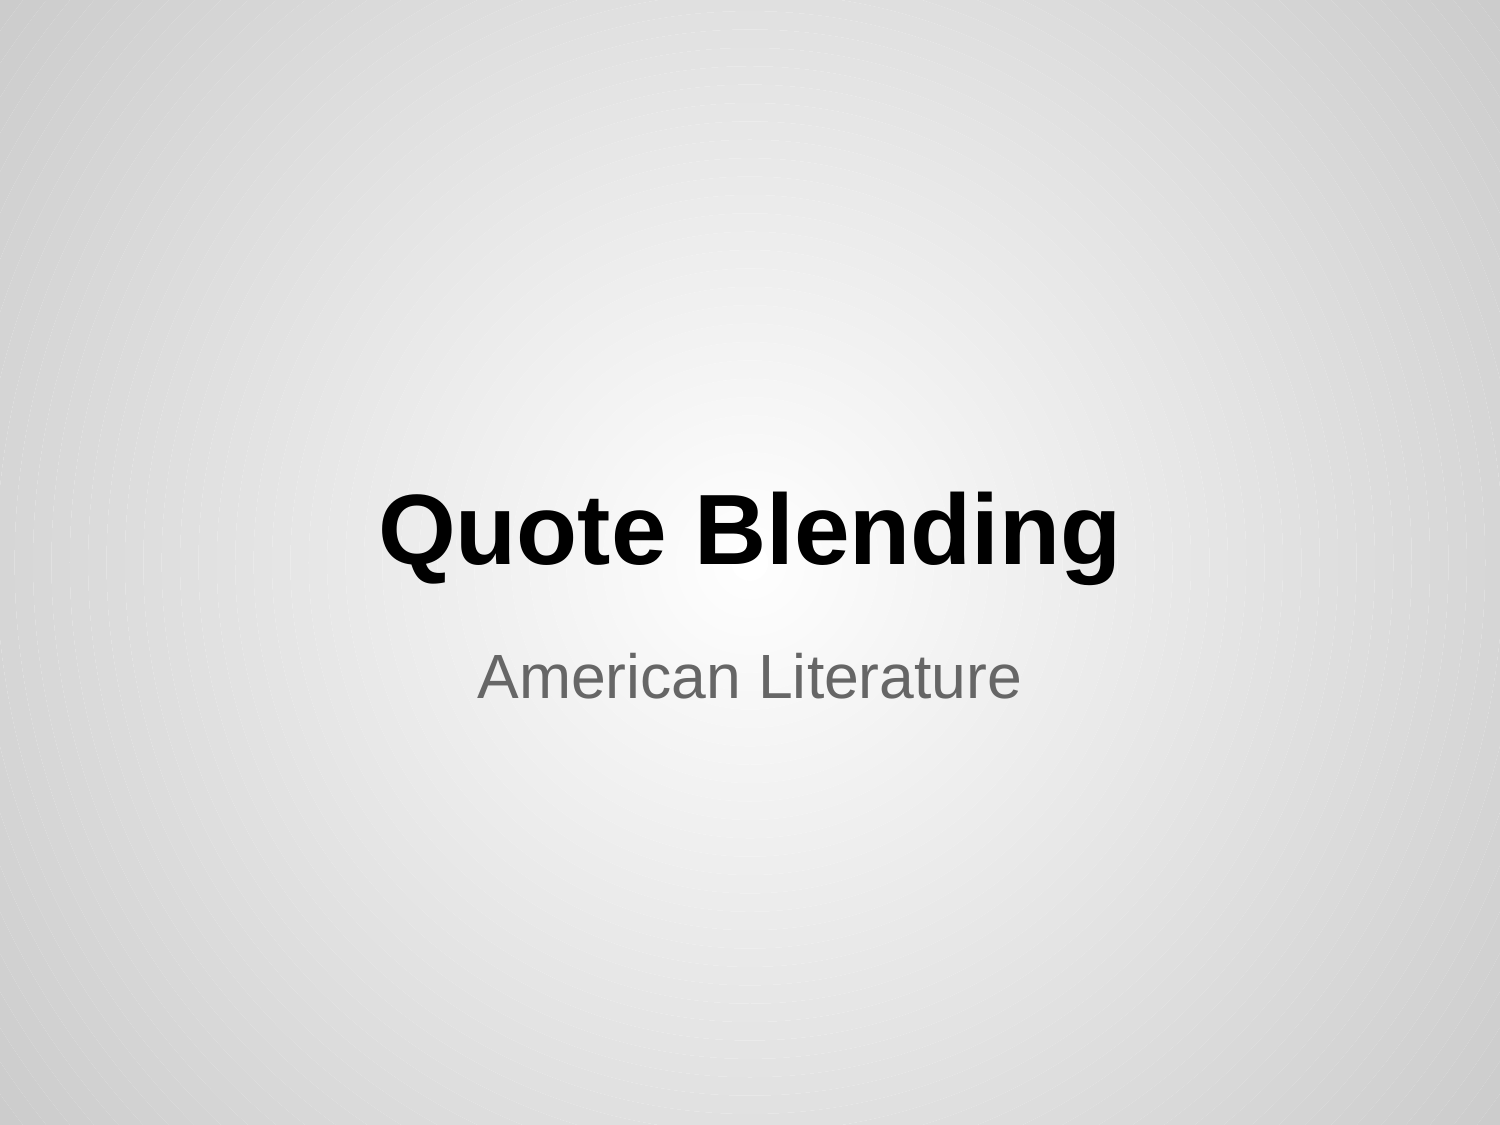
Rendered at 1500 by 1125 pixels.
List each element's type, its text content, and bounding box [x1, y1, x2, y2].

subtitle American Literature [112, 621, 1388, 793]
title Quote Blending [112, 346, 1388, 600]
